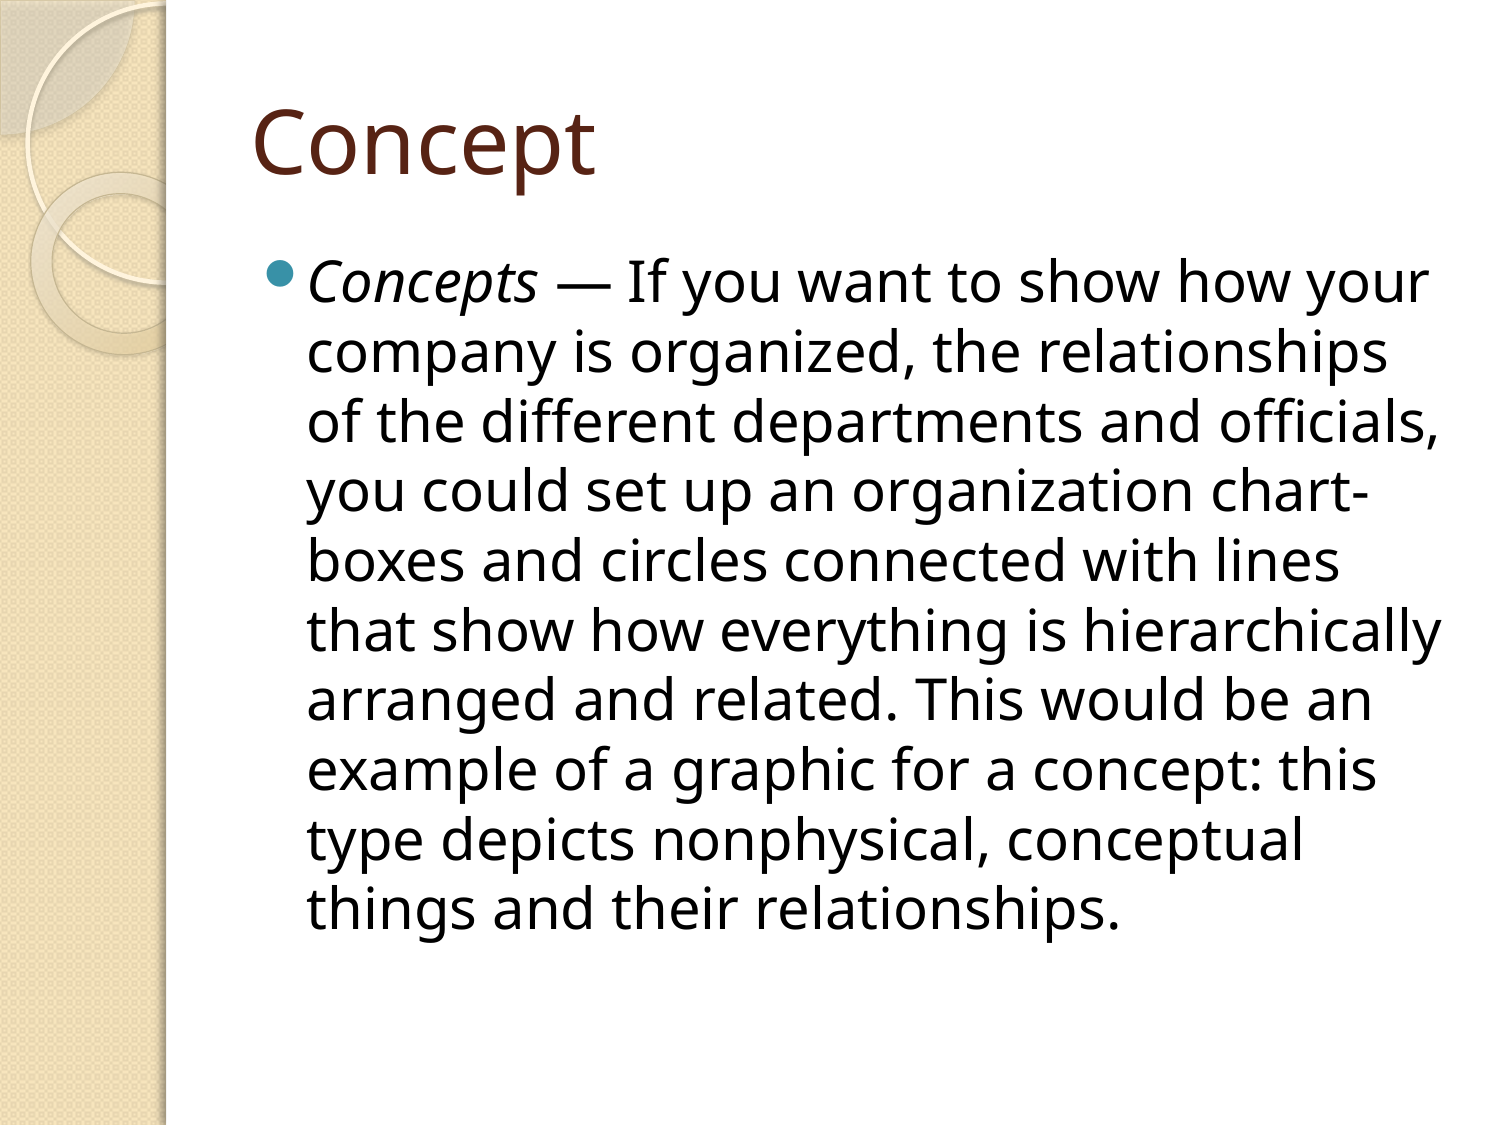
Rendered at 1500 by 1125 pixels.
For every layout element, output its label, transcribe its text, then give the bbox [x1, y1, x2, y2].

list Concepts — If you want to show how your company is organized, the relationships of the different departments and officials, you could set up an organization chart-boxes and circles connected with lines that show how everything is hierarchically arranged and related. This would be an example of a graphic for a concept: this type depicts nonphysical, conceptual things and their relationships. [235, 237, 1466, 1025]
title Concept [235, 45, 1466, 233]
